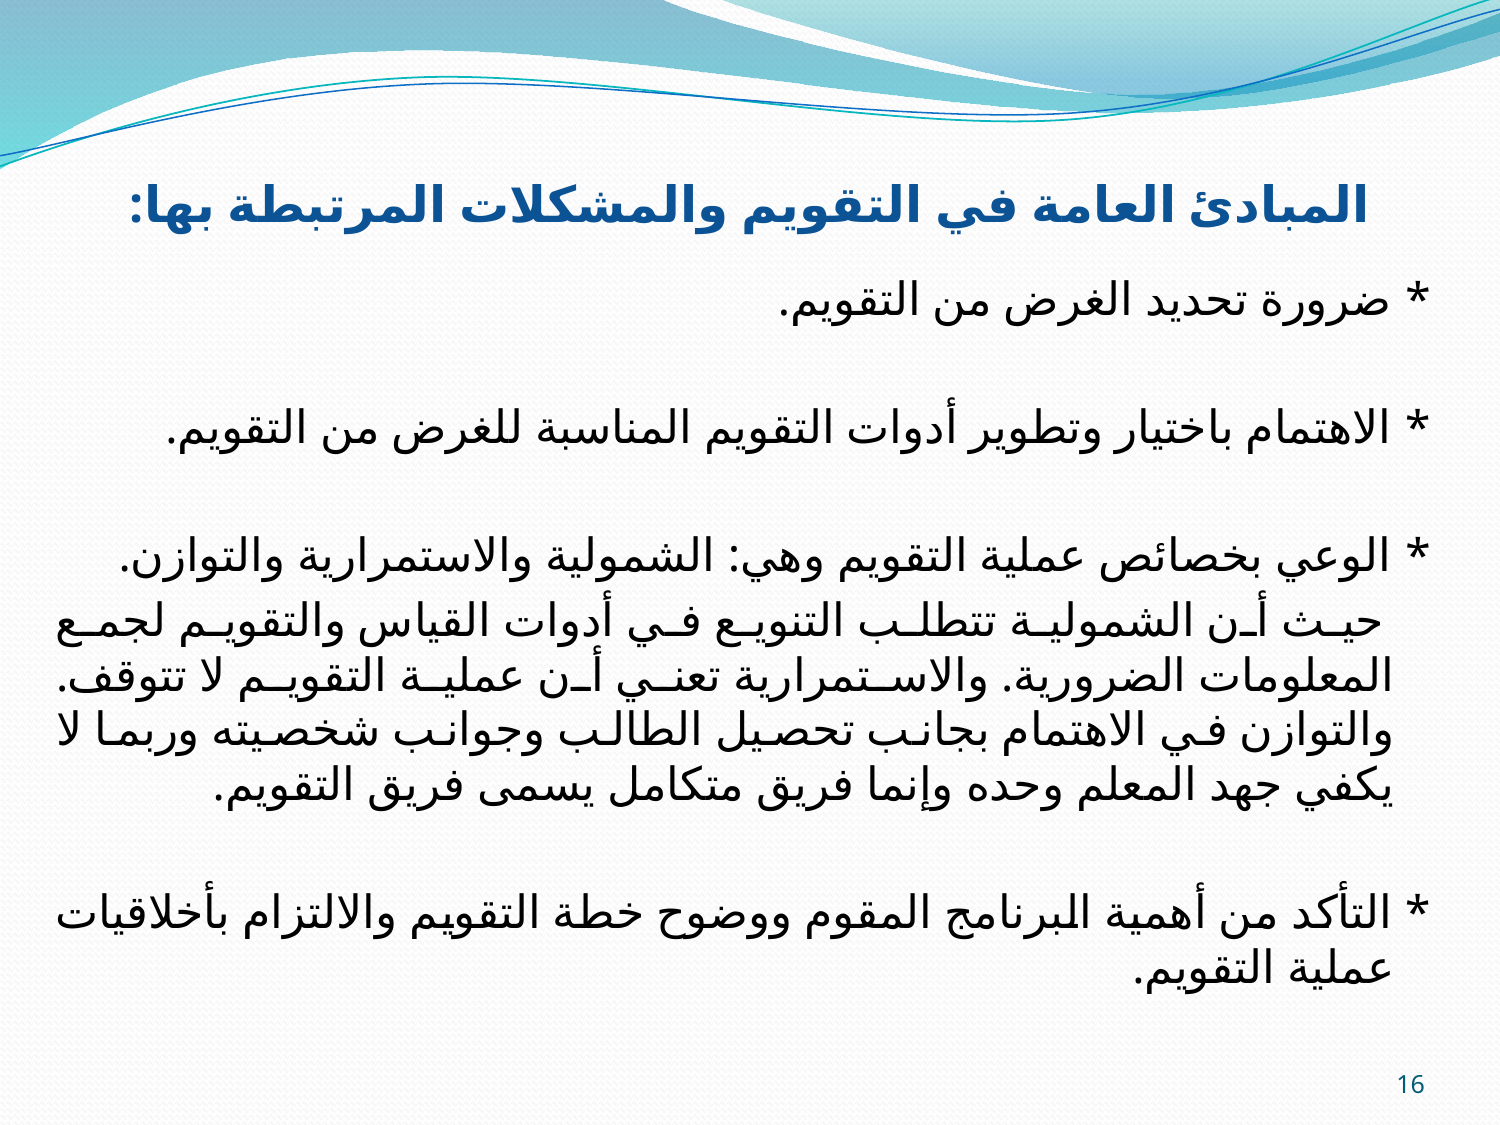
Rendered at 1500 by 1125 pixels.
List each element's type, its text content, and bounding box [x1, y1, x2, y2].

slide_number 16 [1299, 1042, 1425, 1103]
title المبادئ العامة في التقويم والمشكلات المرتبطة بها: [75, 45, 1424, 233]
list * ضرورة تحديد الغرض من التقويم. * الاهتمام باختيار وتطوير أدوات التقويم المناسبة للغرض من التقويم. * الوعي بخصائص عملية التقويم وهي: الشمولية والاستمرارية والتوازن. حيث أن الشمولية تتطلب التنويع في أدوات القياس والتقويم لجمع المعلومات الضرورية. والاستمرارية تعني أن عملية التقويم لا تتوقف. والتوازن في الاهتمام بجانب تحصيل الطالب وجوانب شخصيته وربما لا يكفي جهد المعلم وحده وإنما فريق متكامل يسمى فريق التقويم. * التأكد من أهمية البرنامج المقوم ووضوح خطة التقويم والالتزام بأخلاقيات عملية التقويم. [41, 262, 1447, 1005]
